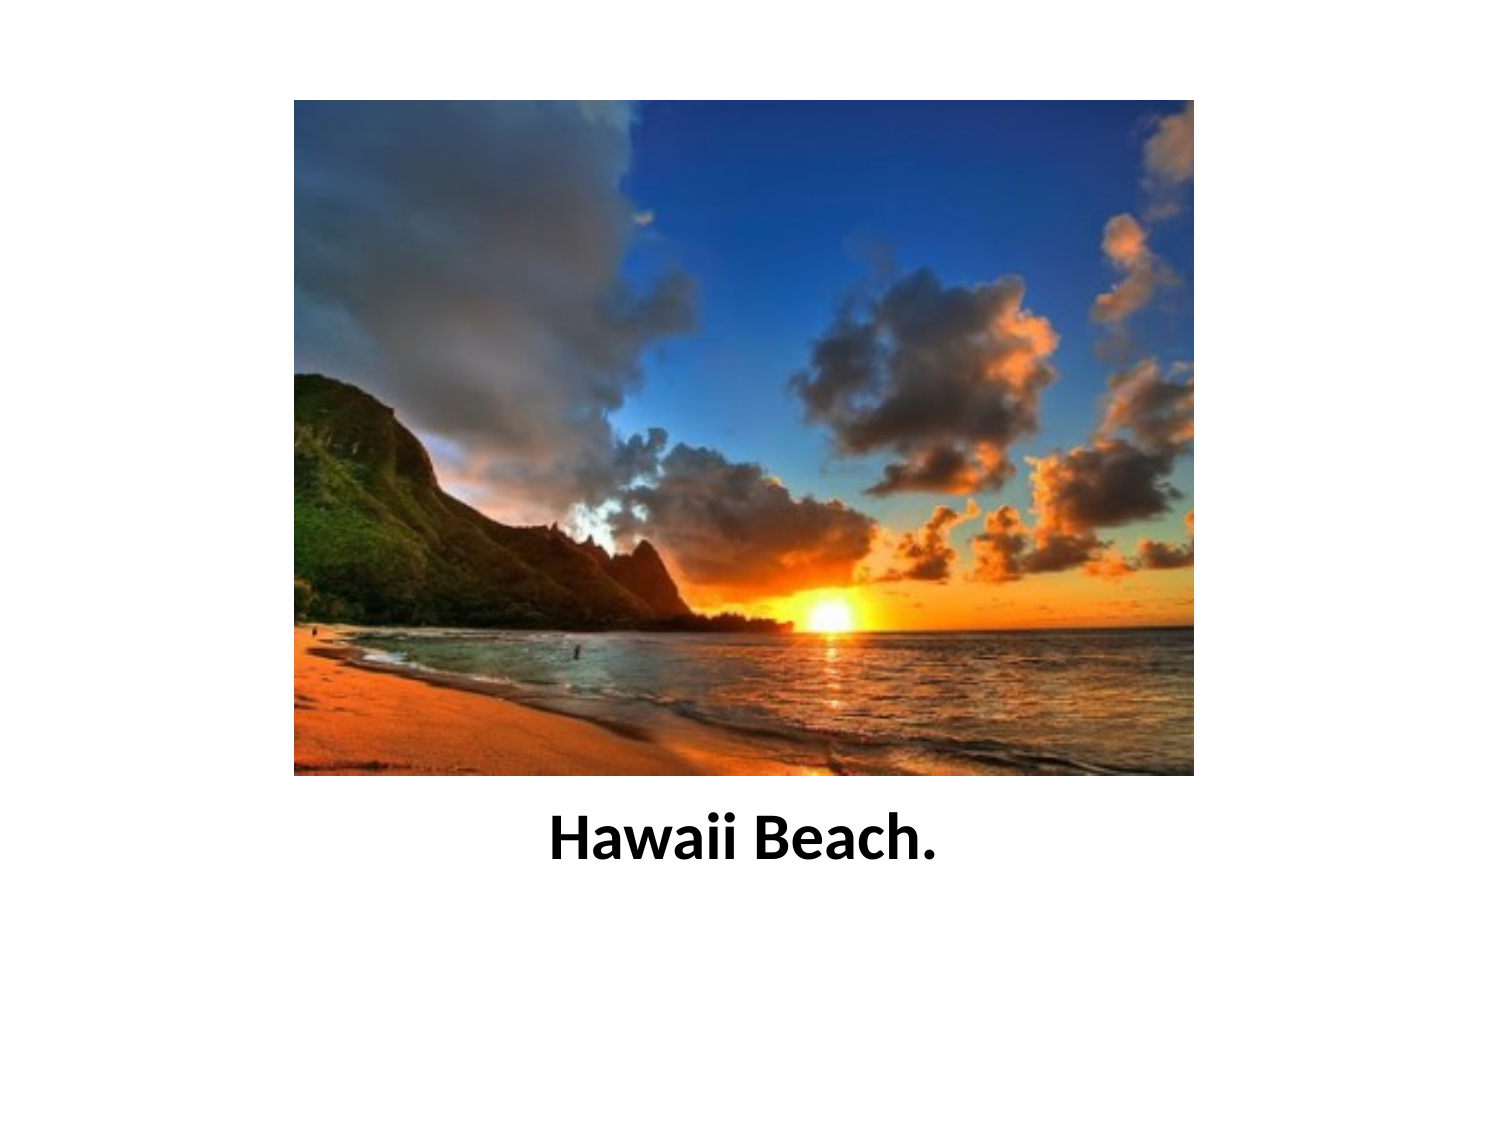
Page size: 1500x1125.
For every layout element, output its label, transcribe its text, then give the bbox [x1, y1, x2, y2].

picture [293, 100, 1195, 776]
title Hawaii Beach. [294, 787, 1194, 881]
